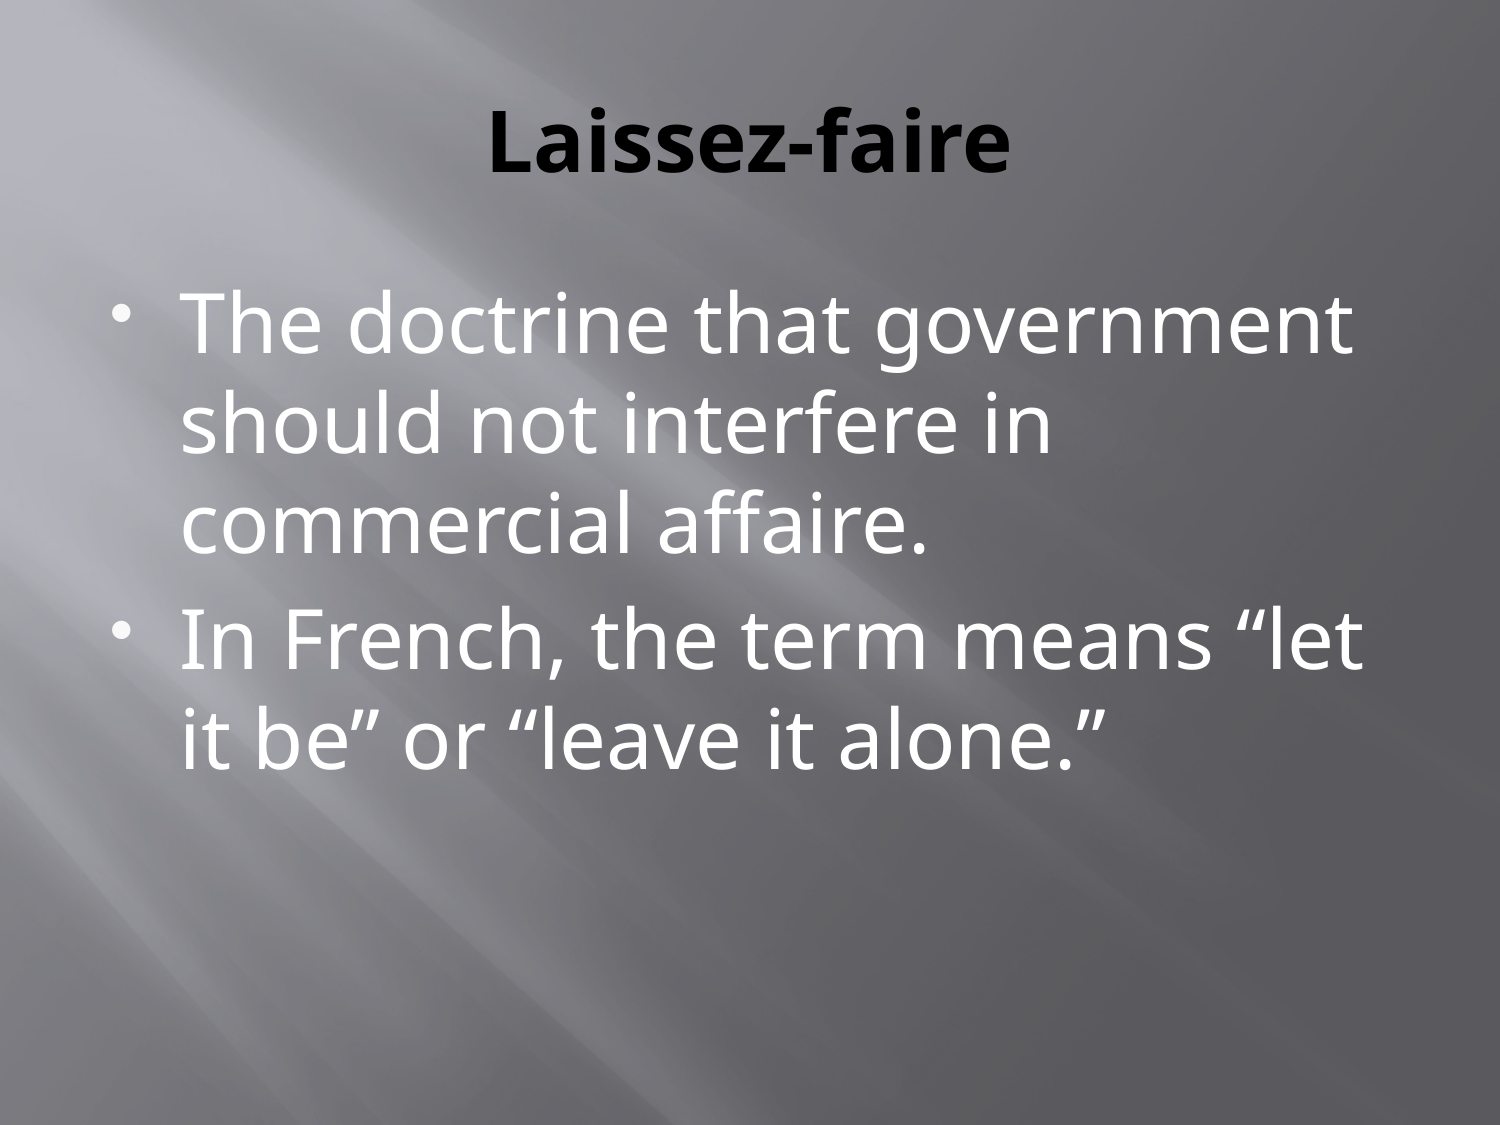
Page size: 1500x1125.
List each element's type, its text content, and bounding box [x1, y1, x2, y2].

list The doctrine that government should not interfere in commercial affaire. In French, the term means “let it be” or “leave it alone.” [75, 262, 1425, 1035]
title Laissez-faire [75, 45, 1425, 233]
